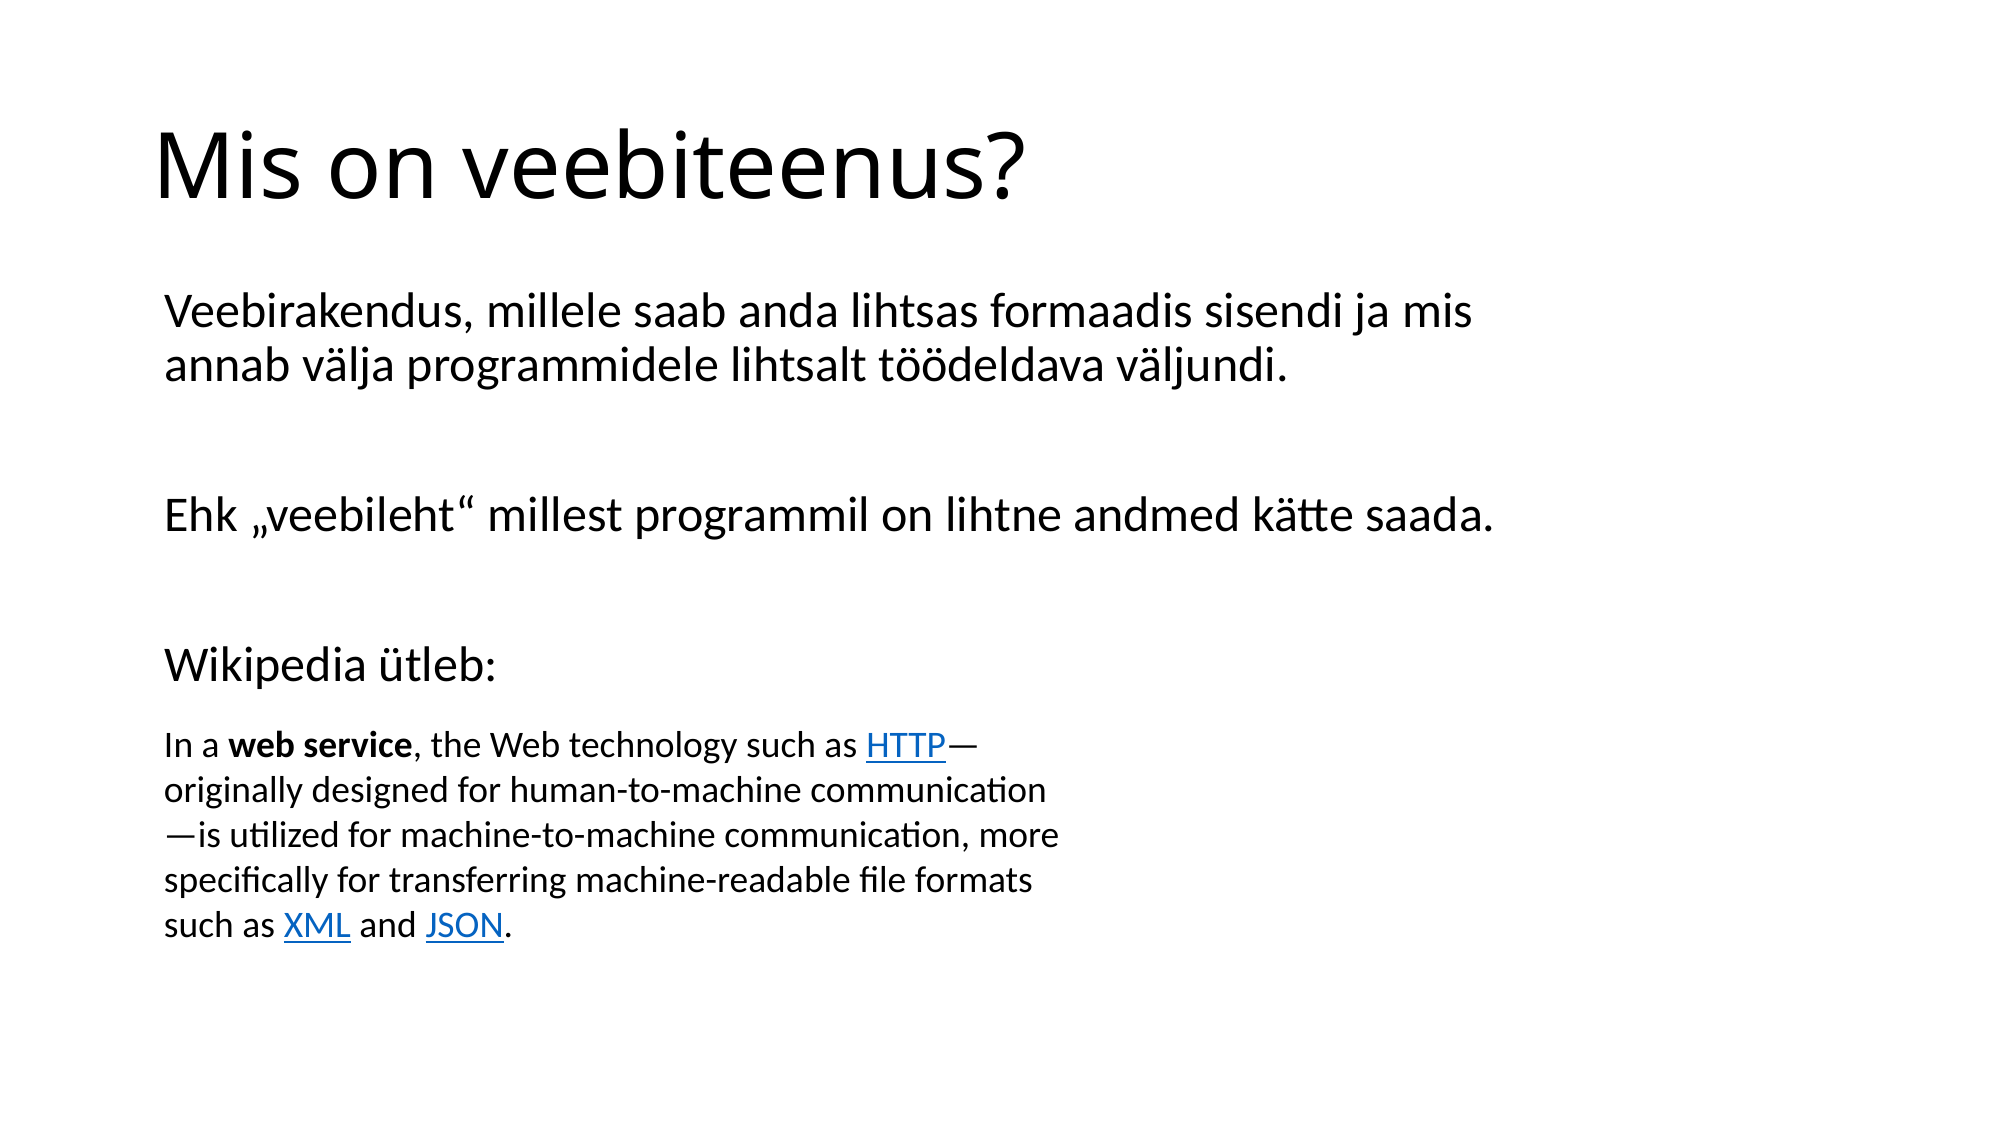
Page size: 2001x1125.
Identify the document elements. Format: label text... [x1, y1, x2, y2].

text_box In a web service, the Web technology such as HTTP—originally designed for human-to-machine communication—is utilized for machine-to-machine communication, more specifically for transferring machine-readable file formats such as XML and JSON. [149, 713, 1094, 998]
list Veebirakendus, millele saab anda lihtsas formaadis sisendi ja mis annab välja programmidele lihtsalt töödeldava väljundi. Ehk „veebileht“ millest programmil on lihtne andmed kätte saada. Wikipedia ütleb: [149, 277, 1539, 1020]
title Mis on veebiteenus? [137, 59, 1863, 278]
